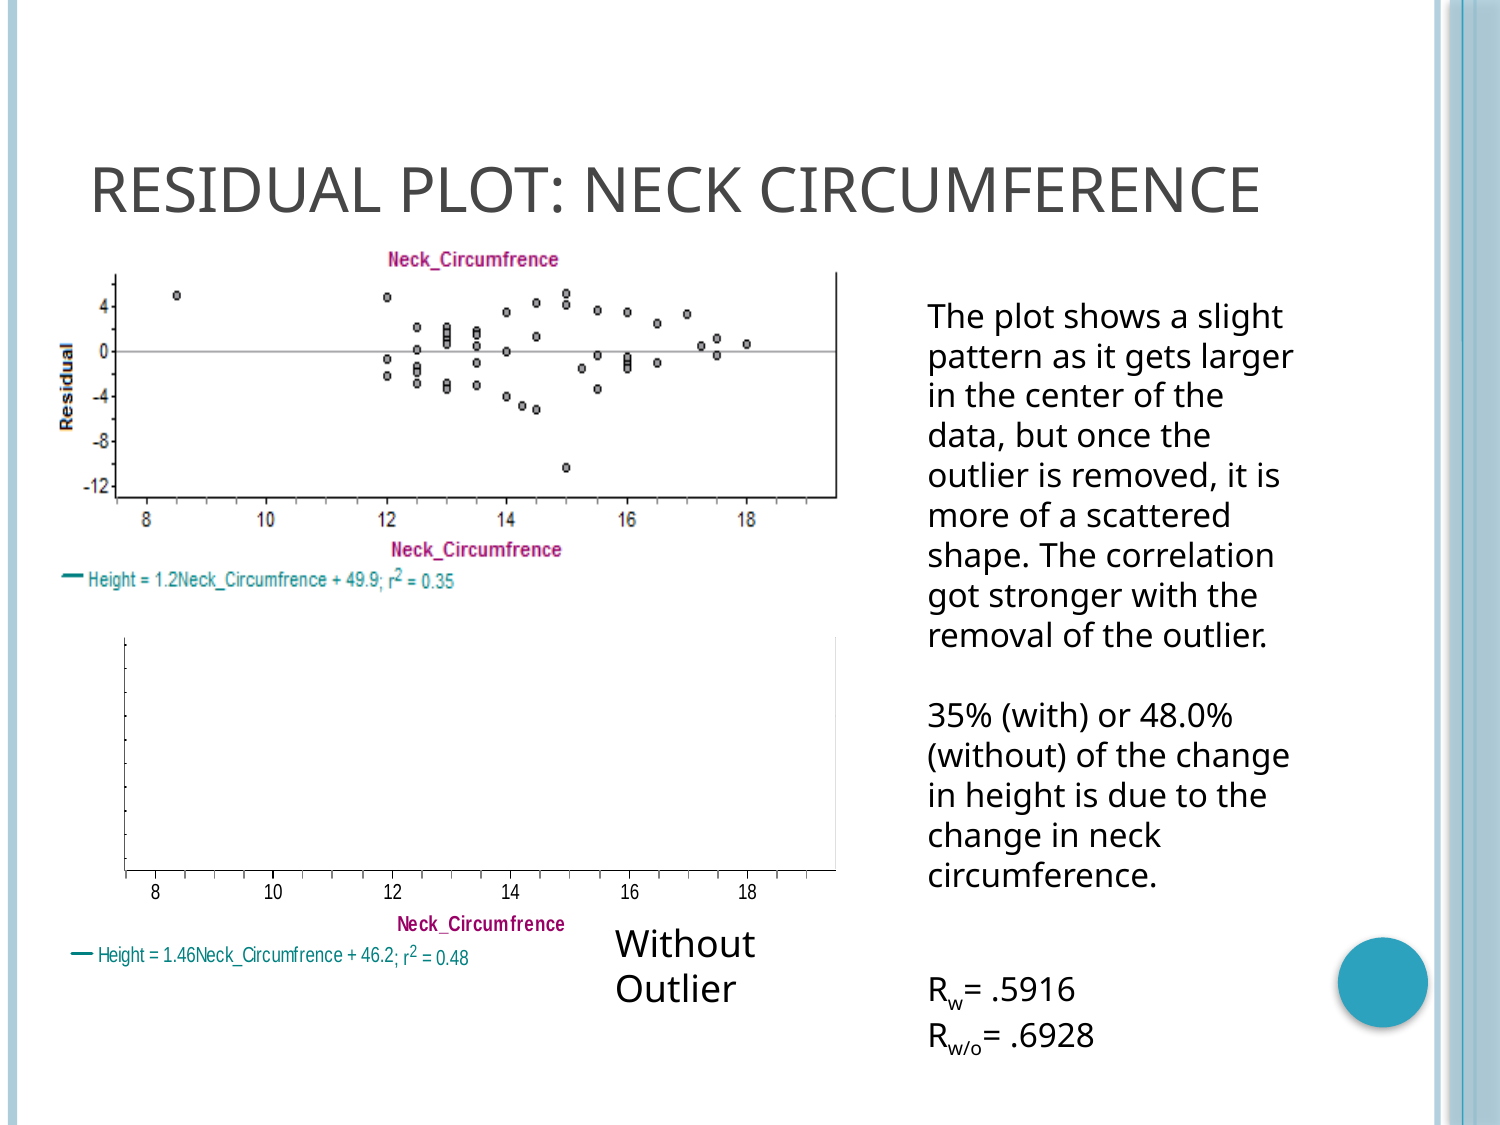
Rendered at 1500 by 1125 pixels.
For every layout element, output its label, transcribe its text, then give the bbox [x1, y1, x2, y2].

title Residual Plot: Neck Circumference [75, 45, 1300, 233]
text_box The plot shows a slight pattern as it gets larger in the center of the data, but once the outlier is removed, it is more of a scattered shape. The correlation got stronger with the removal of the outlier. 35% (with) or 48.0% (without) of the change in height is due to the change in neck circumference. Rw= .5916 Rw/o= .6928 [912, 287, 1313, 1067]
text_box Without Outlier [600, 985, 788, 1018]
picture [24, 236, 876, 976]
